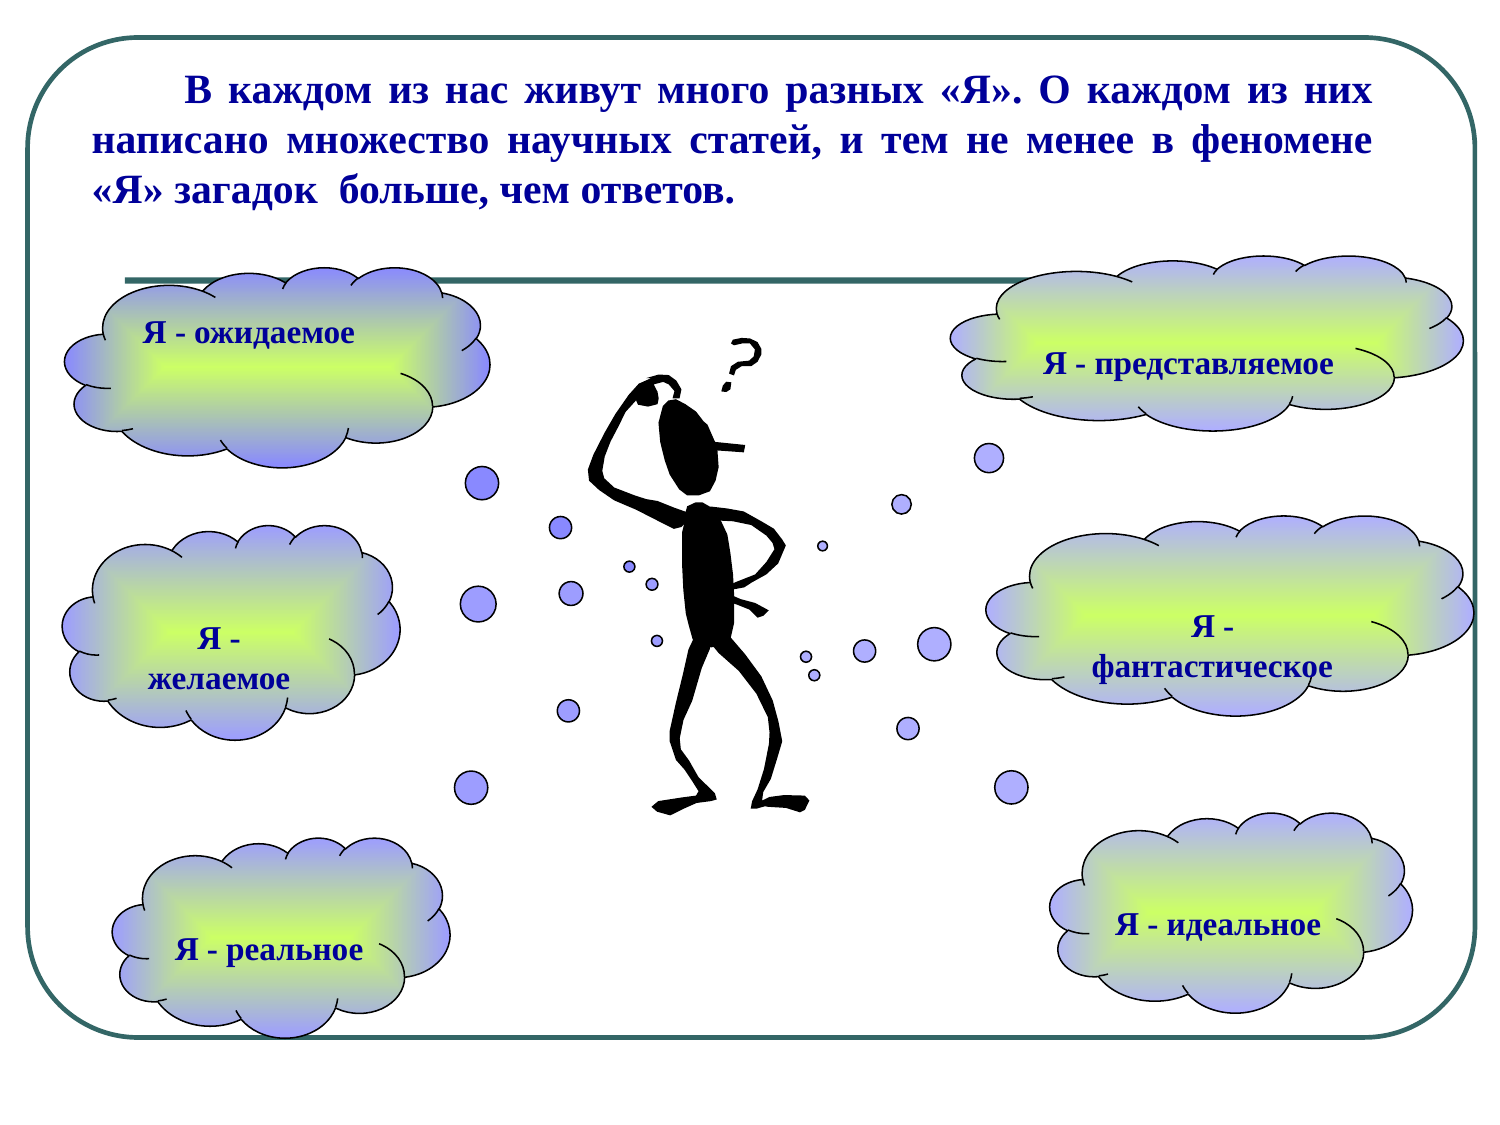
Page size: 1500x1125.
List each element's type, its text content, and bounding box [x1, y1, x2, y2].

text_box Я - идеальное [896, 717, 920, 740]
text_box Я - желаемое [62, 525, 401, 741]
text_box Я - представляемое [950, 256, 1464, 432]
text_box Я - желаемое [559, 581, 582, 606]
text_box Я - реальное [557, 699, 580, 722]
text_box Я - фантастическое [853, 639, 876, 663]
text_box Я - представляемое [891, 494, 912, 515]
text_box Я - ожидаемое [123, 302, 374, 358]
text_box Я - фантастическое [917, 627, 951, 661]
text_box Я - представляемое [974, 443, 1004, 473]
text_box Я - идеальное [994, 770, 1029, 805]
text_box Я - желаемое [460, 586, 497, 622]
picture [587, 337, 810, 816]
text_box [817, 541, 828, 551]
text_box Я - идеальное [1049, 813, 1413, 1014]
text_box Я - реальное [454, 771, 488, 805]
text_box Я - реальное [112, 838, 451, 1039]
text_box [549, 516, 572, 539]
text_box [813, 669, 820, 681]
text_box [64, 267, 491, 468]
text_box В каждом из нас живут много разных «Я». О каждом из них написано множество научных статей, и тем не менее в феномене «Я» загадок больше, чем ответов. [76, 54, 1388, 220]
text_box [465, 466, 499, 500]
text_box Я - фантастическое [985, 515, 1474, 717]
